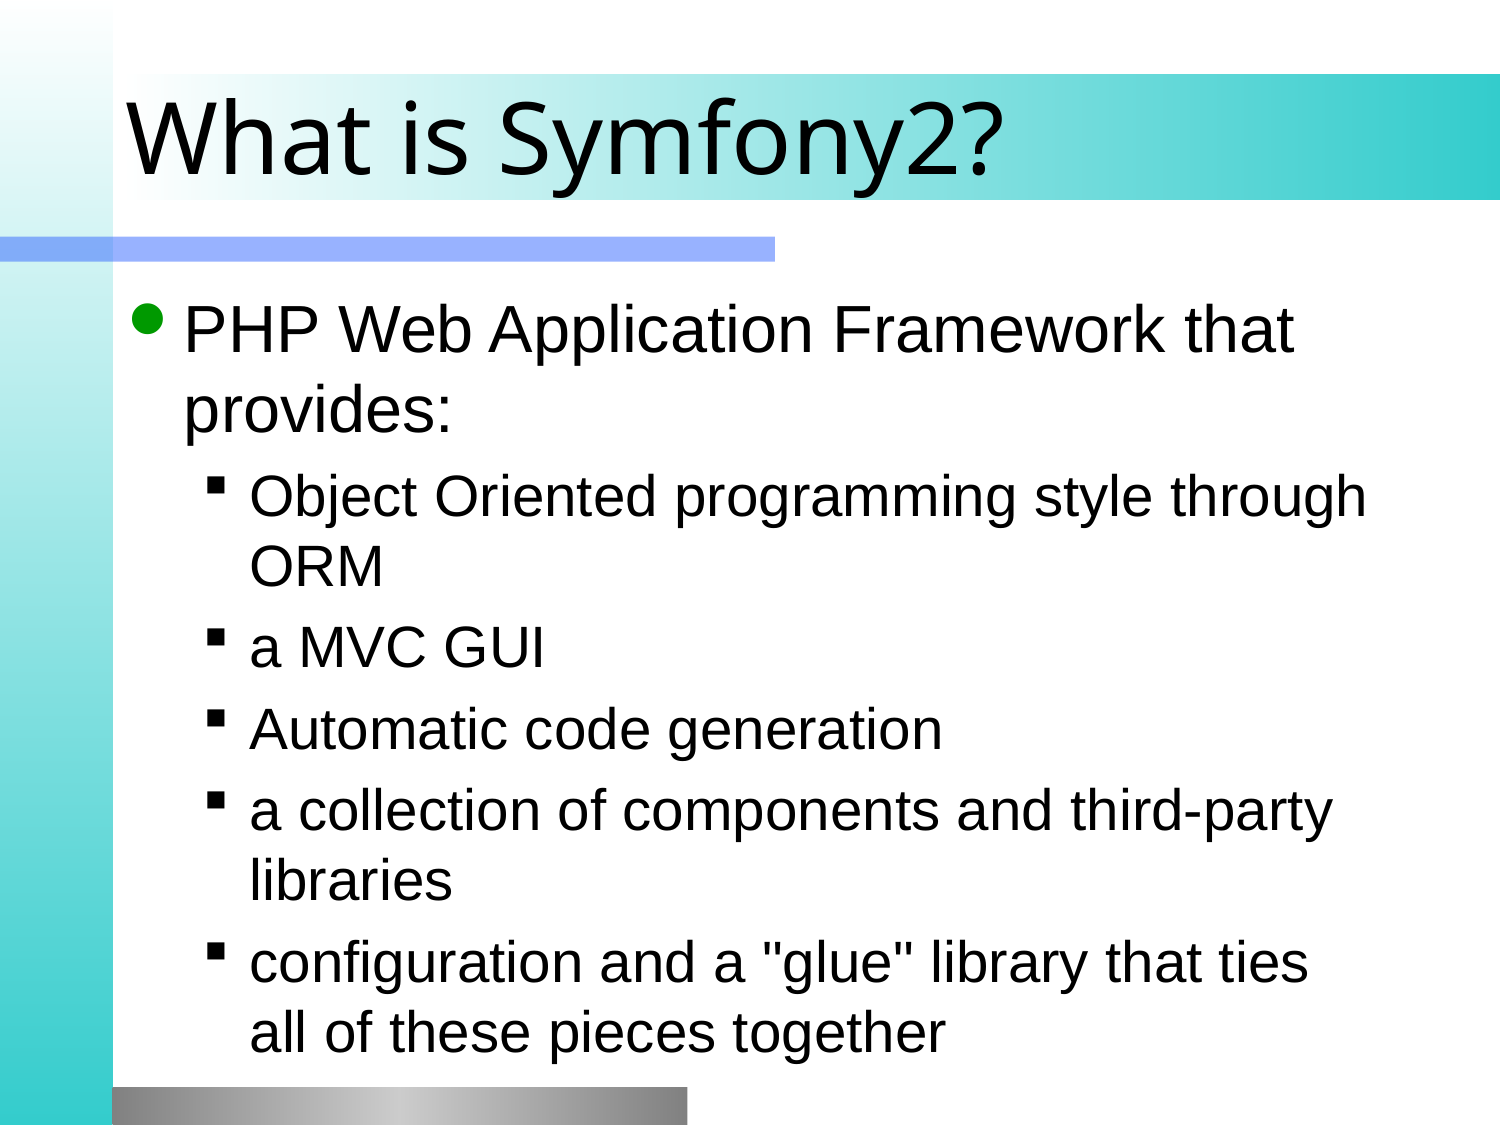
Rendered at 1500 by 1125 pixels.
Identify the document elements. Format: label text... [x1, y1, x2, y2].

title What is Symfony2? [110, 40, 1386, 229]
list PHP Web Application Framework that provides: Object Oriented programming style through ORM a MVC GUI Automatic code generation a collection of components and third-party libraries configuration and a "glue" library that ties all of these pieces together [112, 278, 1388, 1073]
